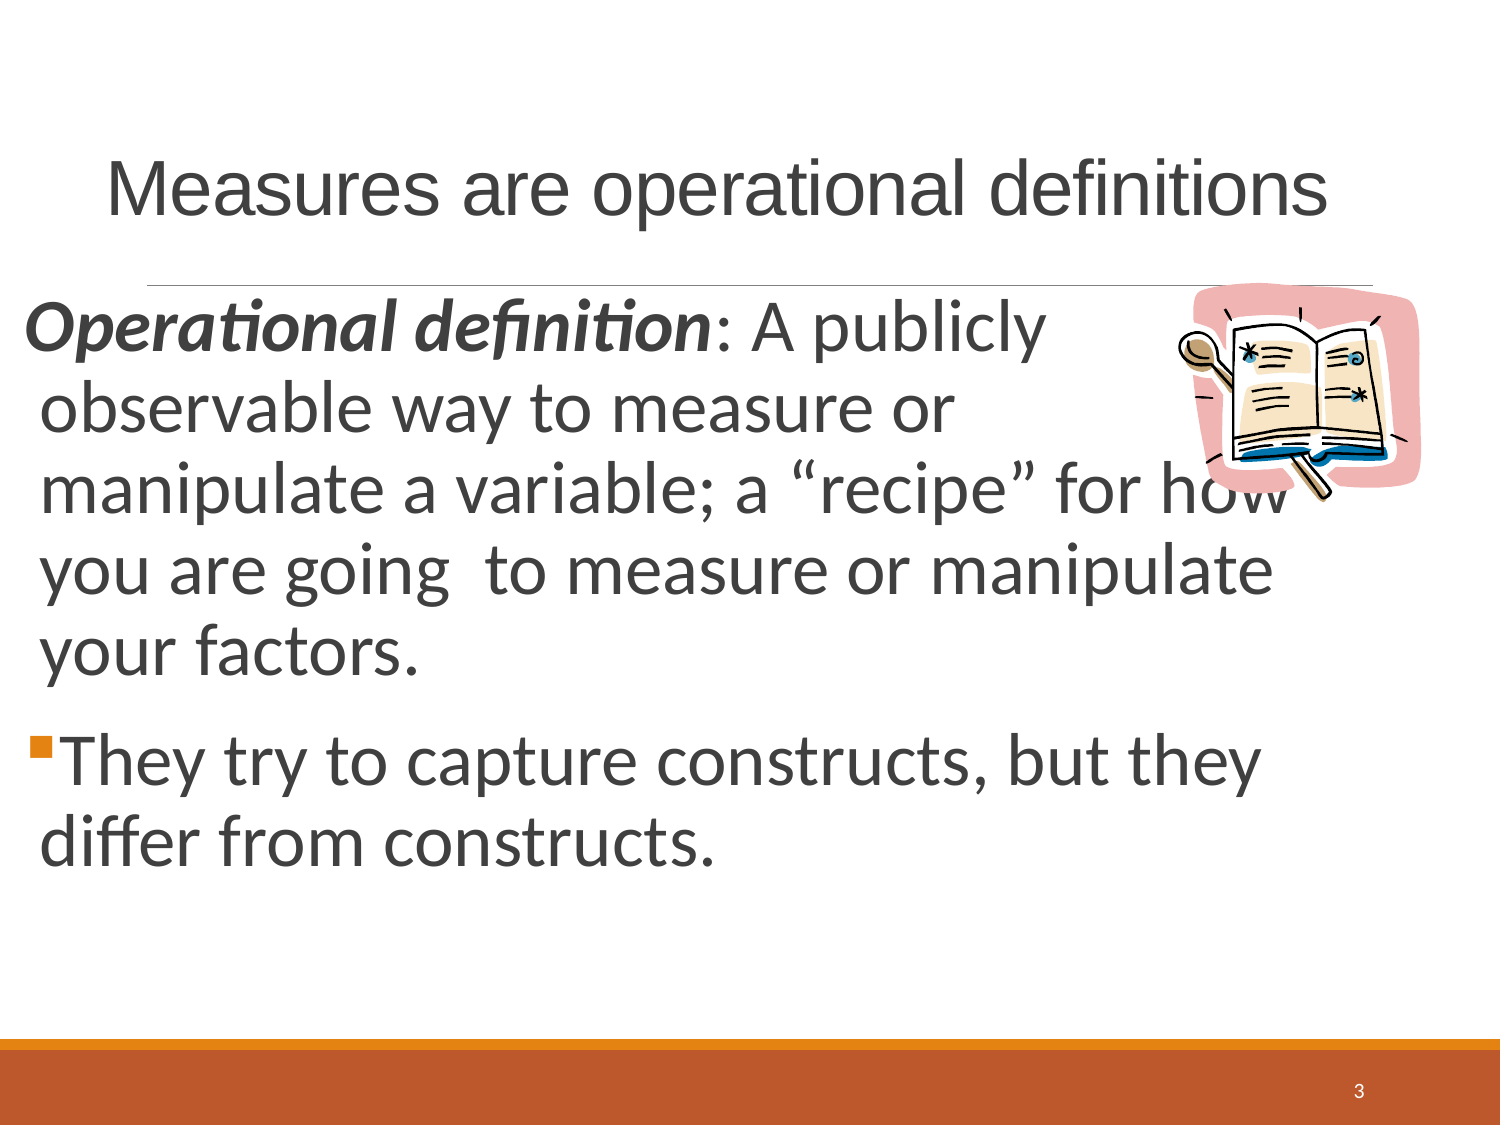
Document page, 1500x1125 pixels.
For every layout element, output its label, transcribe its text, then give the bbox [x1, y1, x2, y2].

list Operational definition: A publicly observable way to measure or manipulate a variable; a “recipe” for how you are going to measure or manipulate your factors. They try to capture constructs, but they differ from constructs. [24, 279, 1300, 950]
slide_number 3 [1218, 1059, 1380, 1120]
title Measures are operational definitions [90, 71, 1410, 240]
picture [1174, 278, 1426, 507]
